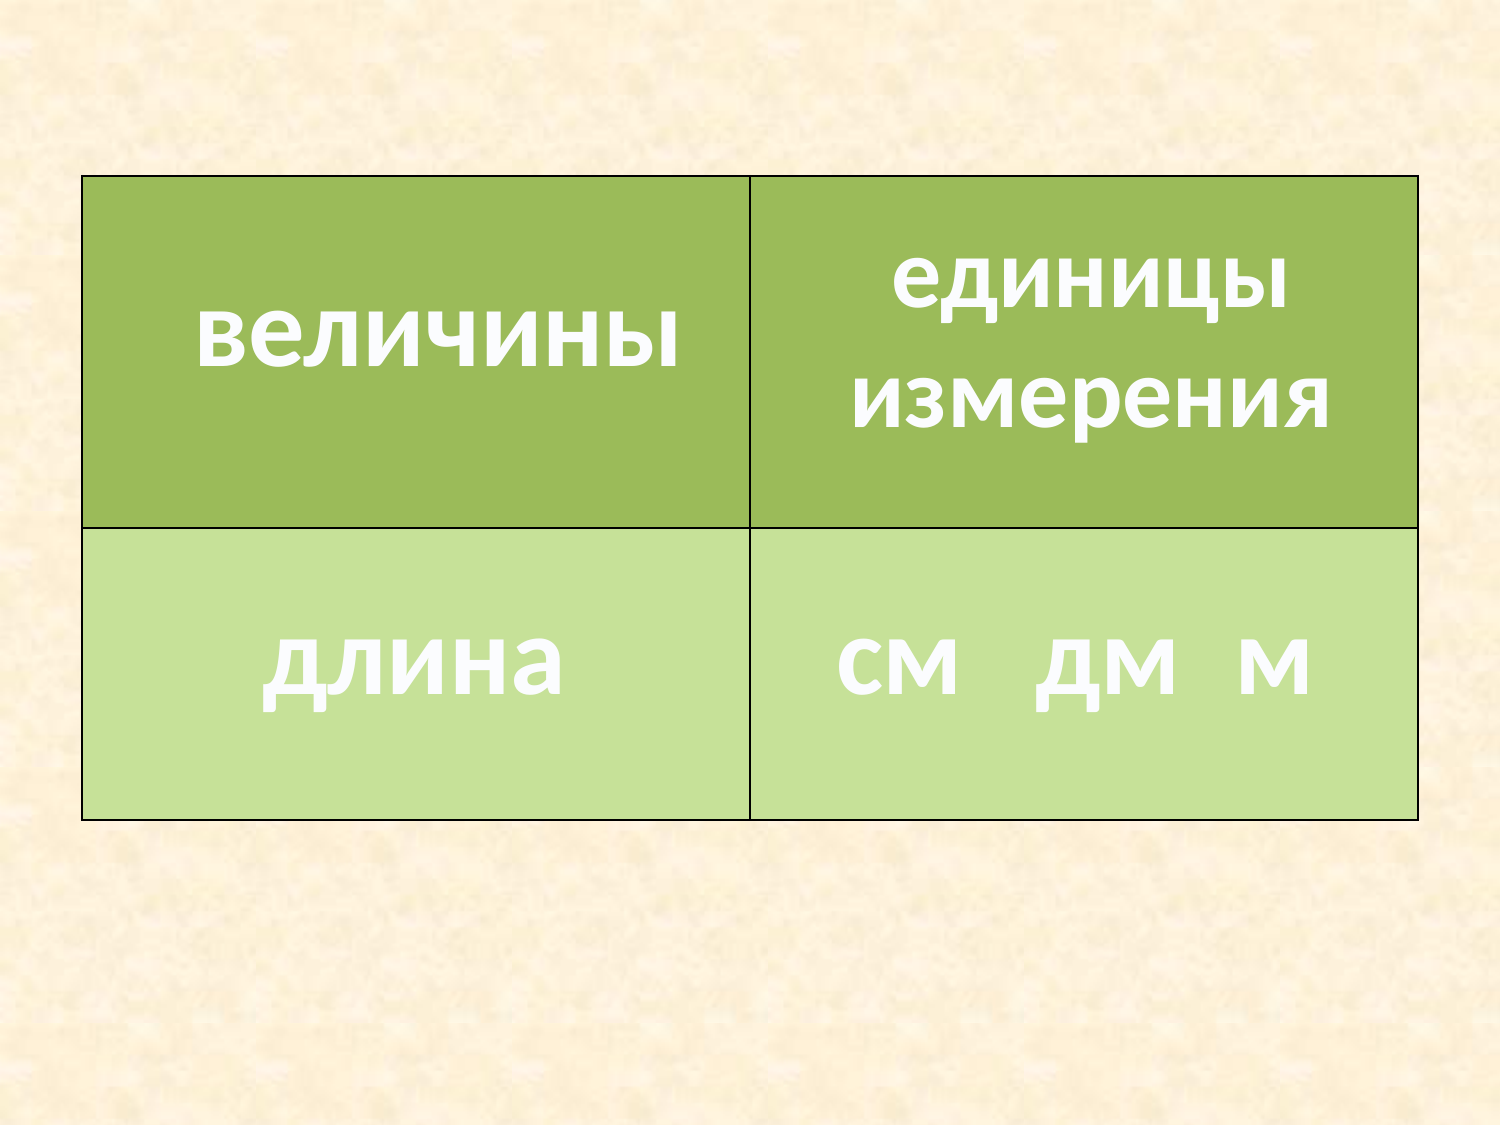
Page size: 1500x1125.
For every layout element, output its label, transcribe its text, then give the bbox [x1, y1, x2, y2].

table_header [83, 177, 749, 527]
text_box единицы измерения [834, 200, 1349, 456]
table_cell [751, 529, 1417, 819]
text_box см [820, 574, 979, 725]
text_box длина [247, 574, 582, 725]
table_header [751, 177, 1417, 527]
text_box дм [1020, 574, 1197, 725]
table_cell [83, 529, 749, 819]
text_box м [1219, 574, 1330, 725]
picture [0, 0, 1500, 1125]
text_box величины [178, 246, 700, 396]
